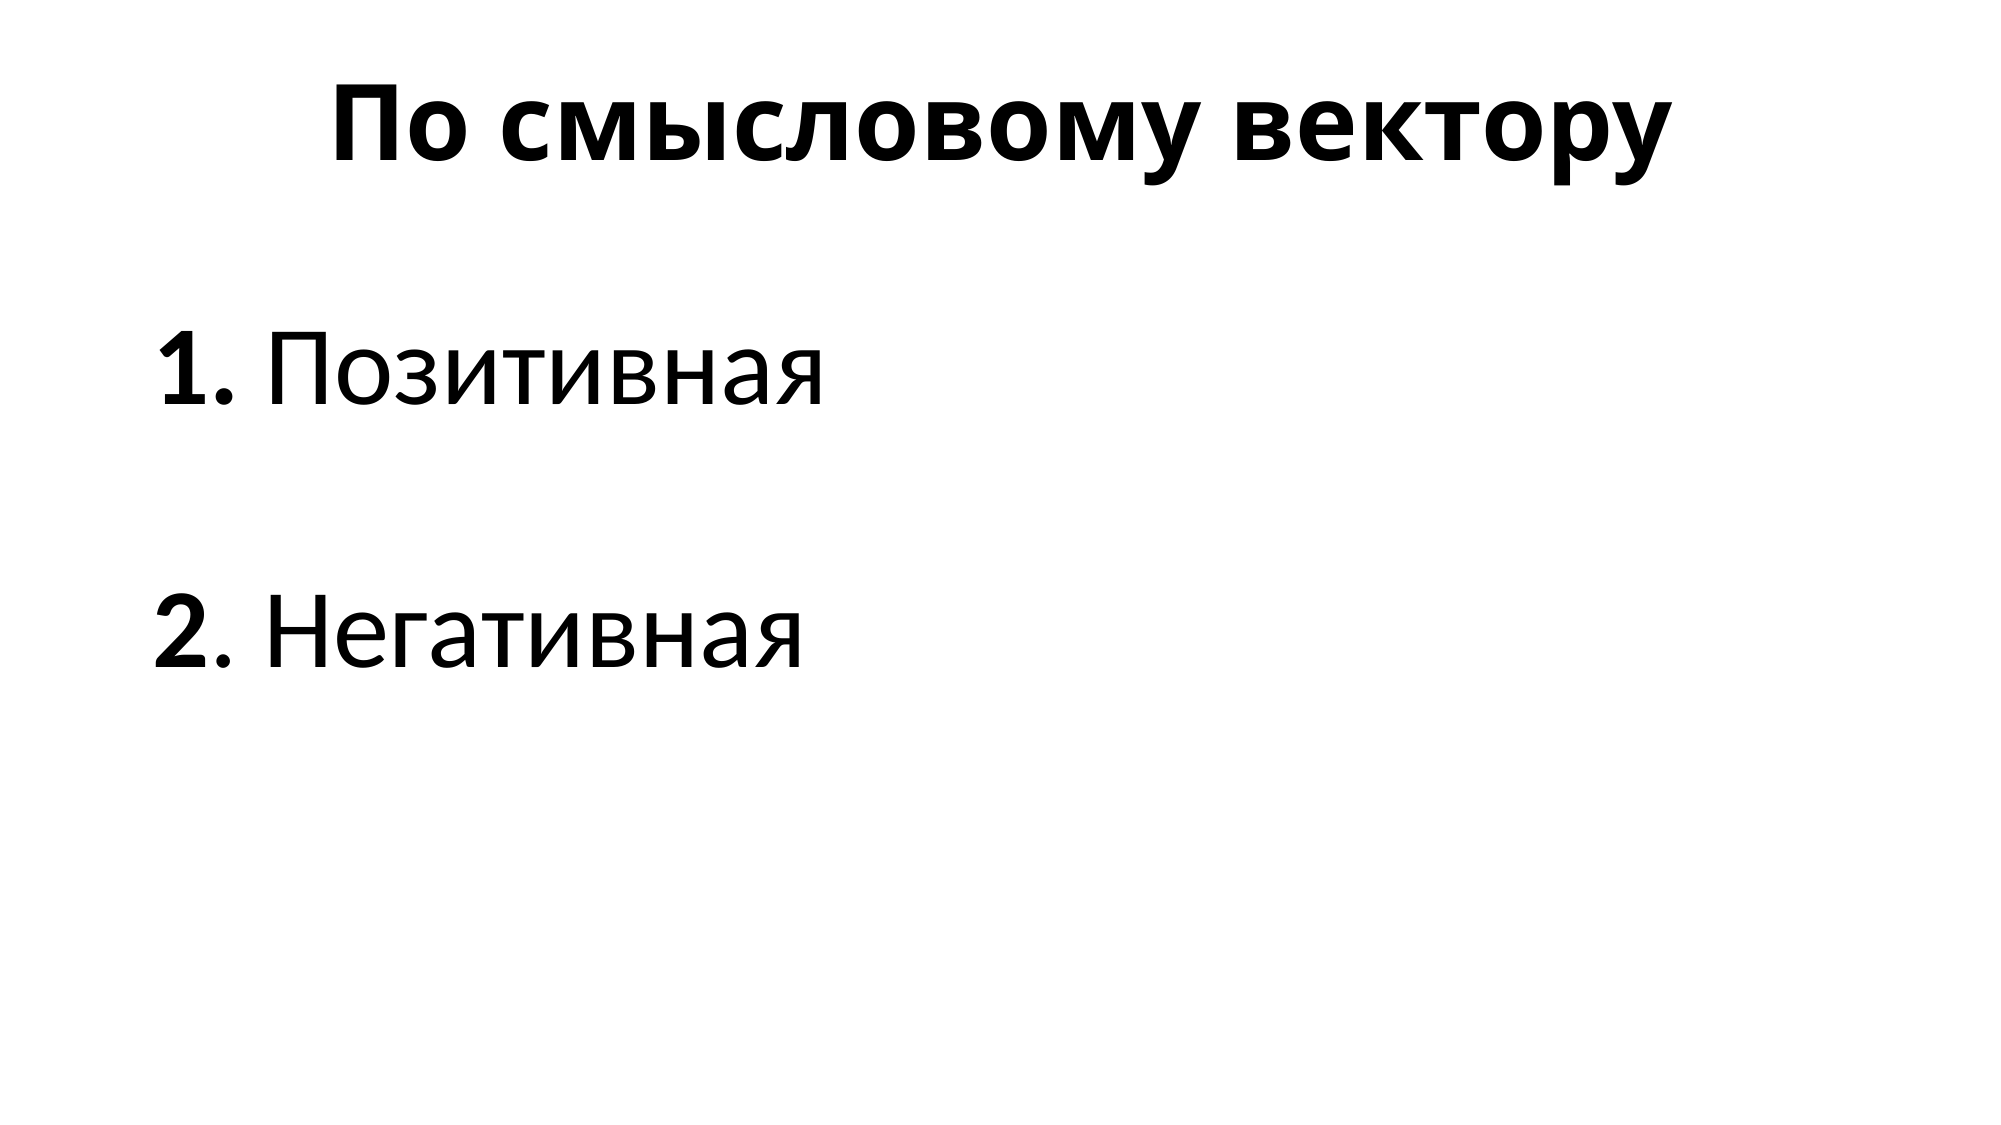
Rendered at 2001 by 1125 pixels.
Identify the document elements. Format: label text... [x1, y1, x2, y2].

title Пo смысловому вектору [137, 59, 1863, 278]
list 1. Позитивная 2. Негативная [137, 299, 1863, 1014]
